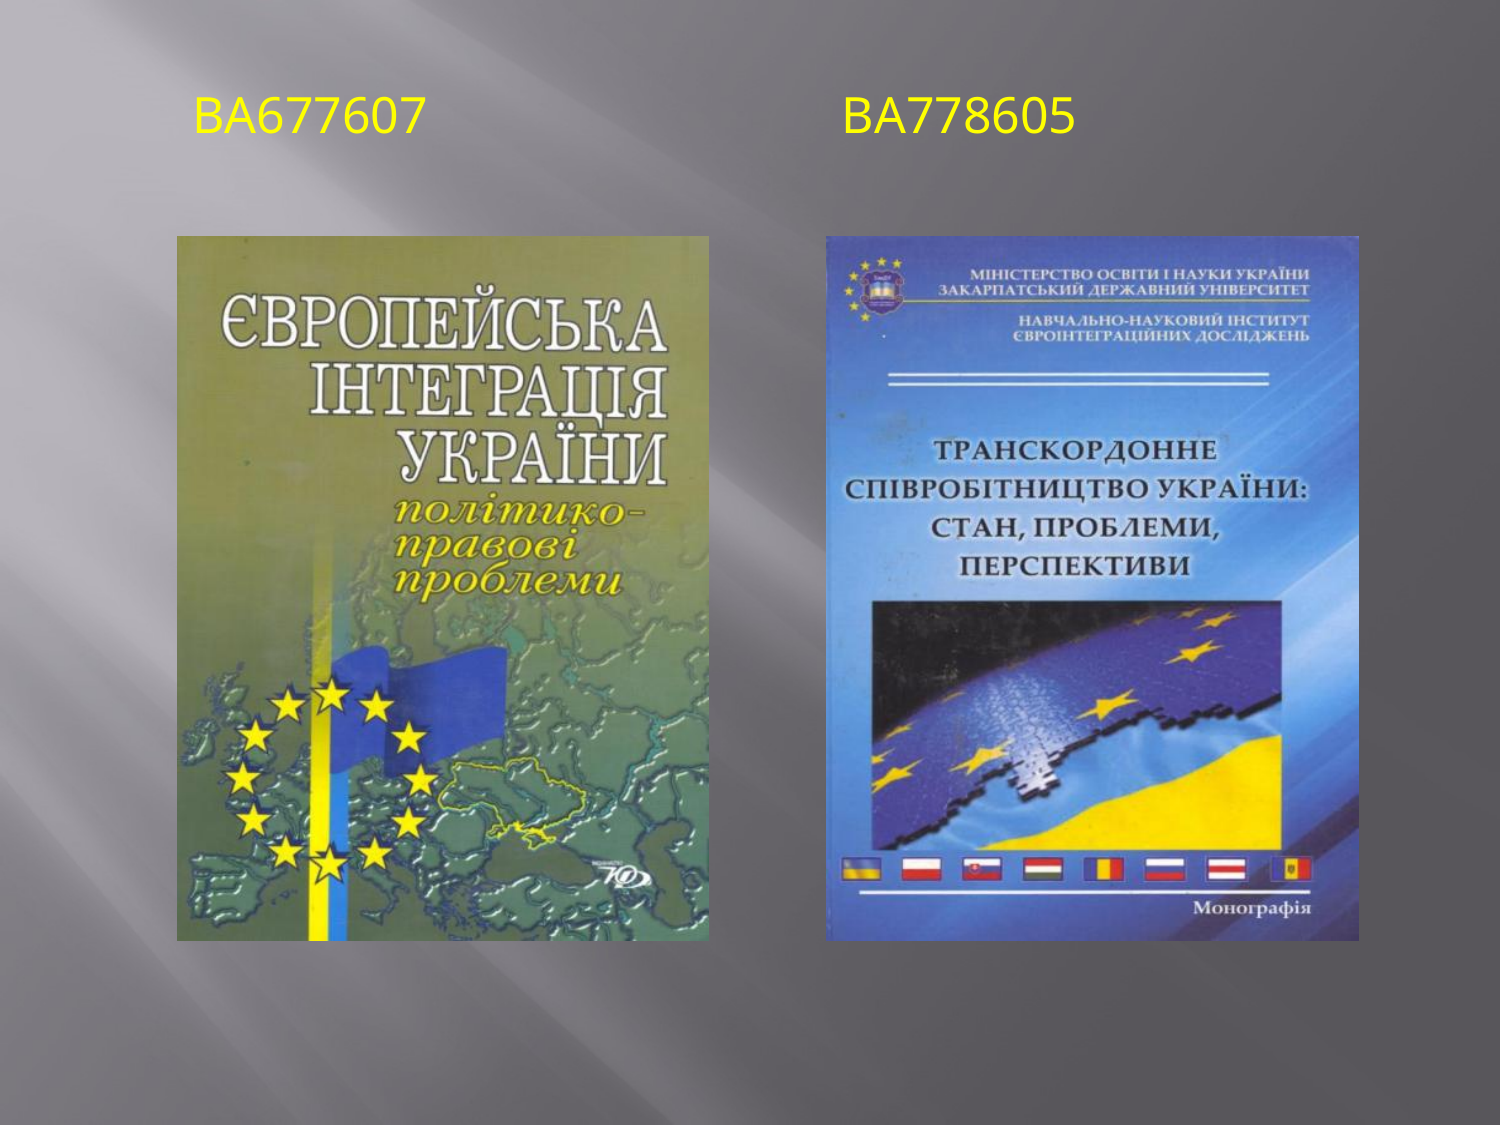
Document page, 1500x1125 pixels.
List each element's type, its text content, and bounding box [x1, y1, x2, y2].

list ВА778605 [826, 54, 1425, 173]
picture [0, 0, 1500, 1125]
list ВА677607 [177, 54, 738, 173]
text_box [176, 235, 709, 986]
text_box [826, 235, 1359, 986]
